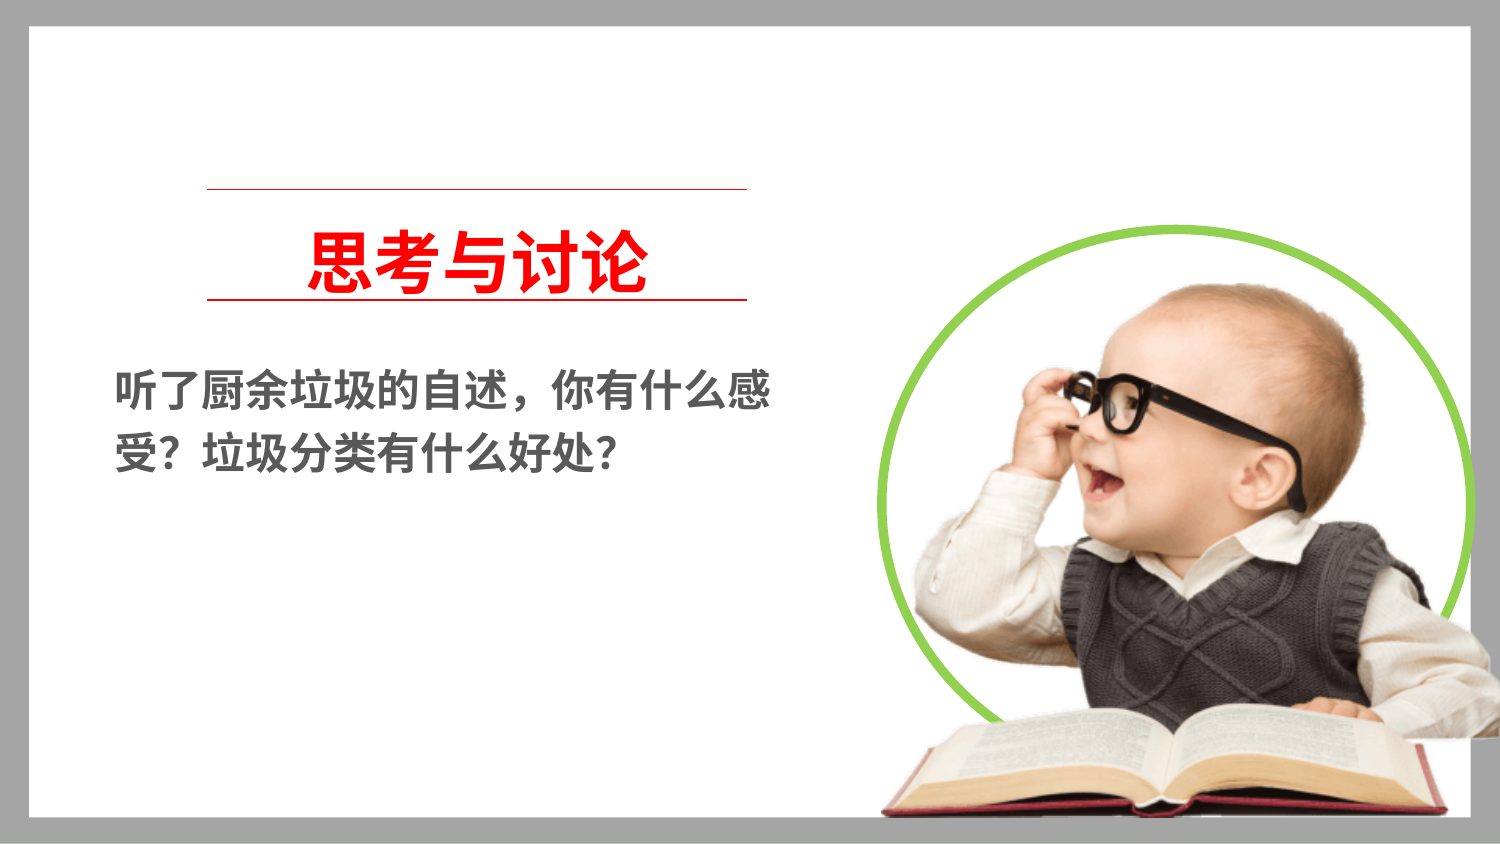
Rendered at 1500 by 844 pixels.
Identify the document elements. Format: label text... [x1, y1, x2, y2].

text_box [28, 25, 1472, 818]
text_box [999, 228, 1353, 283]
text_box 思考与讨论 [207, 197, 748, 299]
picture [881, 283, 1500, 818]
text_box 思考与讨论 [207, 301, 748, 308]
text_box 听了厨余垃圾的自述，你有什么感受？垃圾分类有什么好处？ [103, 346, 853, 484]
text_box [0, 0, 1500, 844]
